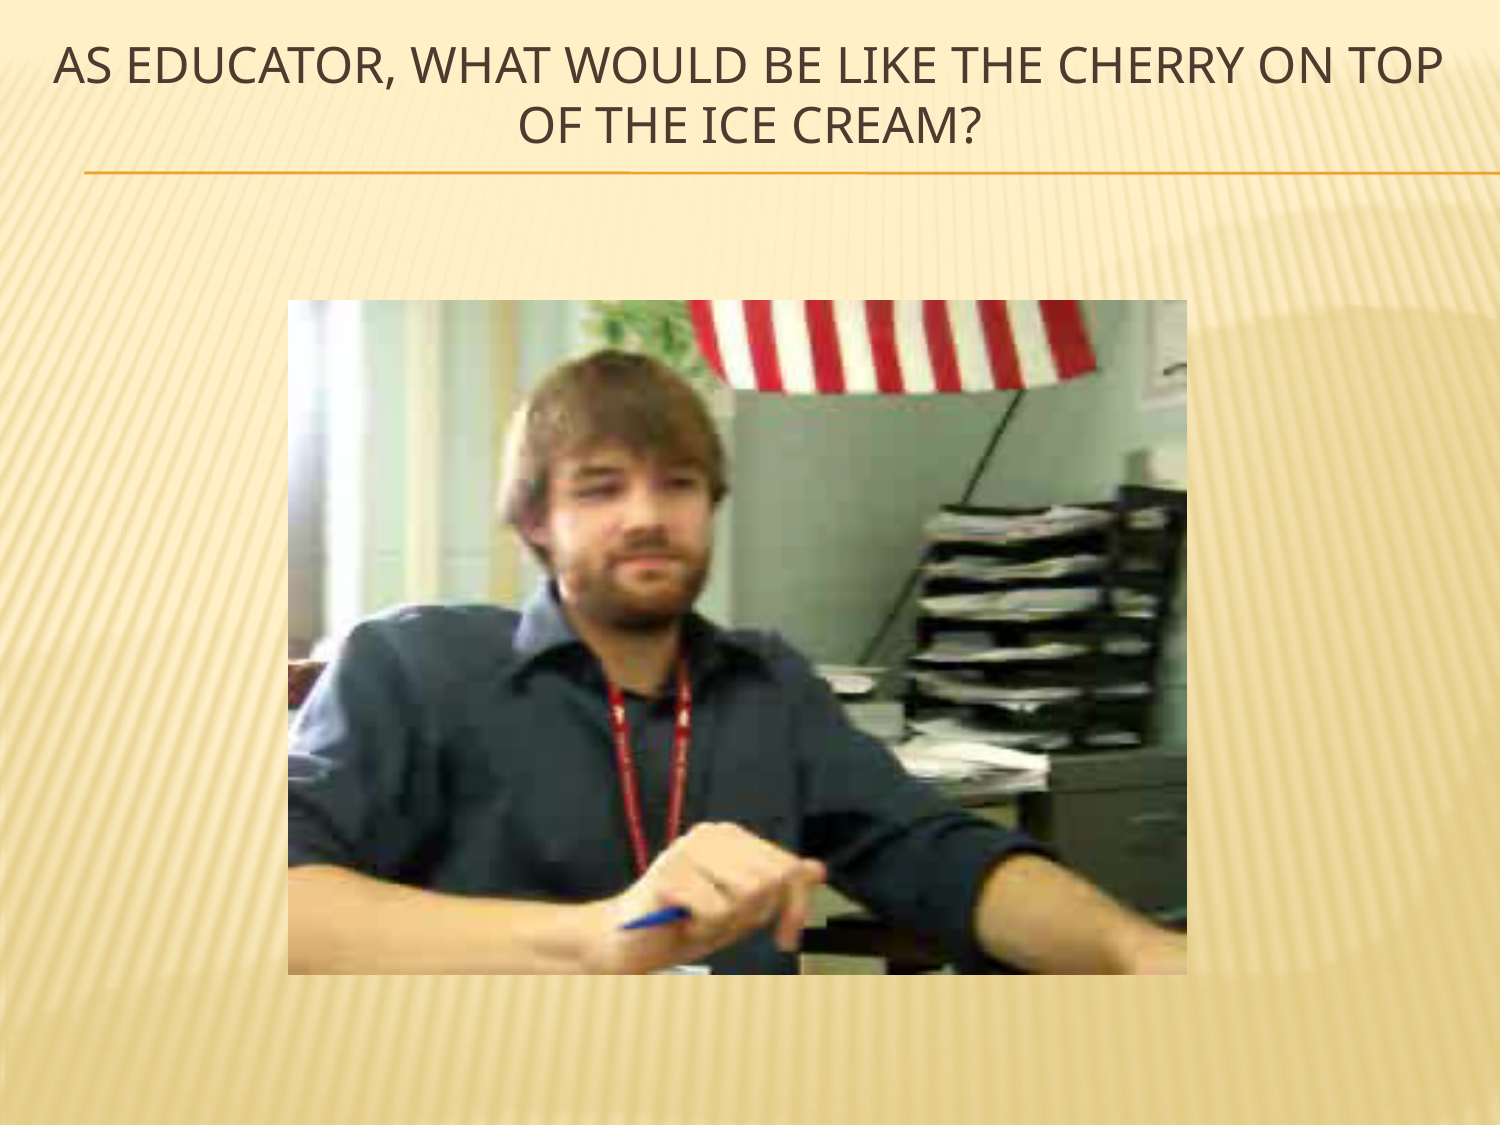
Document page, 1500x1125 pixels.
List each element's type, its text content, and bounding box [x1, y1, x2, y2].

title As educator, what would be like the cherry on top of the ice cream? [37, 24, 1463, 163]
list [287, 299, 1188, 976]
